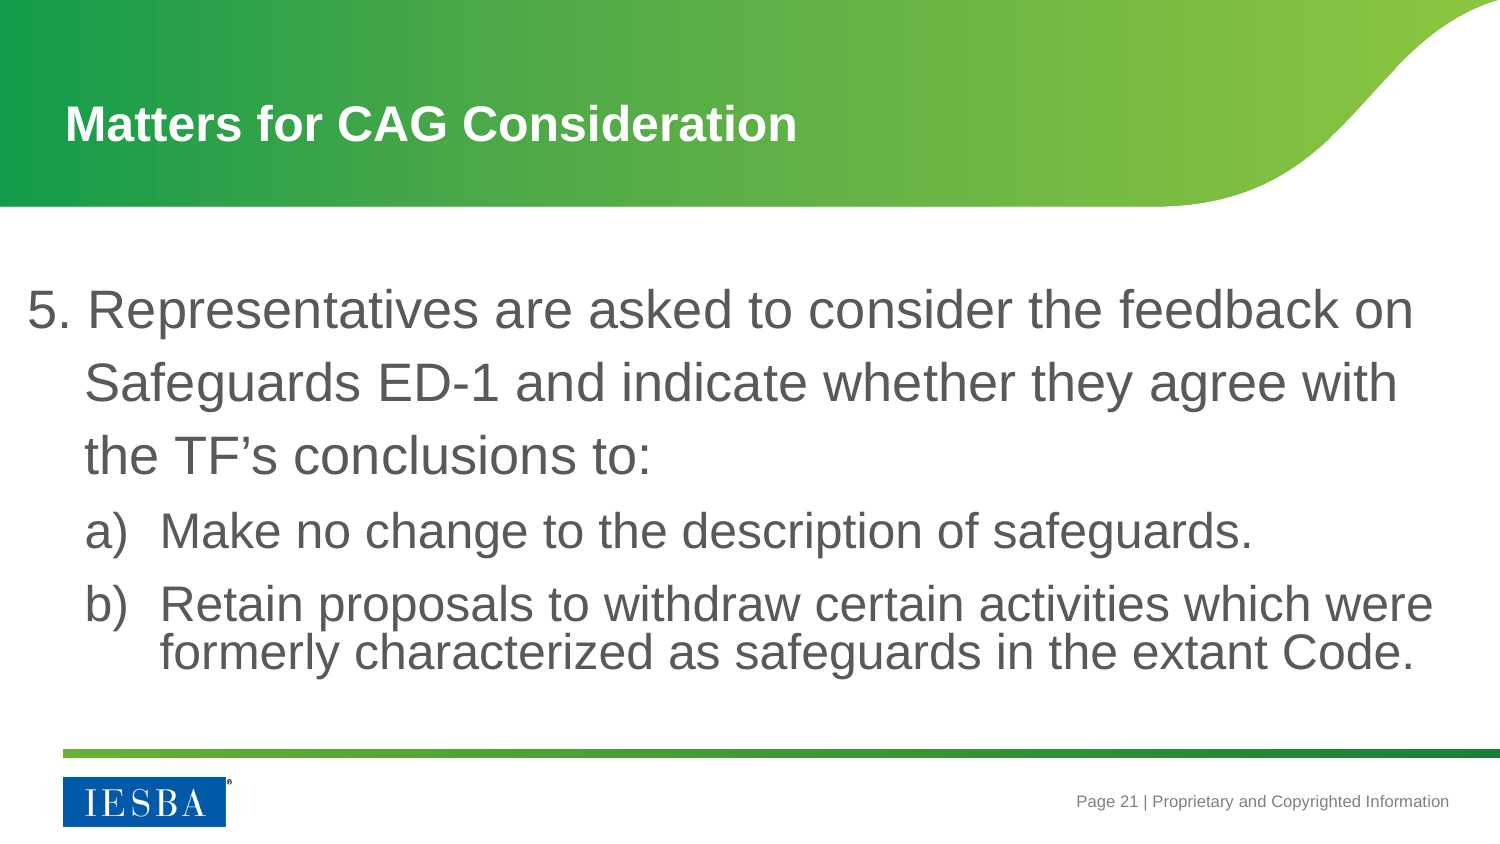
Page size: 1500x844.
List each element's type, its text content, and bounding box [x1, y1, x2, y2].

picture [63, 785, 232, 827]
picture [0, 0, 1500, 207]
text_box Matters for CAG Consideration [49, 84, 1263, 160]
text_box 5. Representatives are asked to consider the feedback on Safeguards ED-1 and indicate whether they agree with the TF’s conclusions to: Make no change to the description of safeguards. Retain proposals to withdraw certain activities which were formerly characterized as safeguards in the extant Code. [12, 259, 1475, 785]
